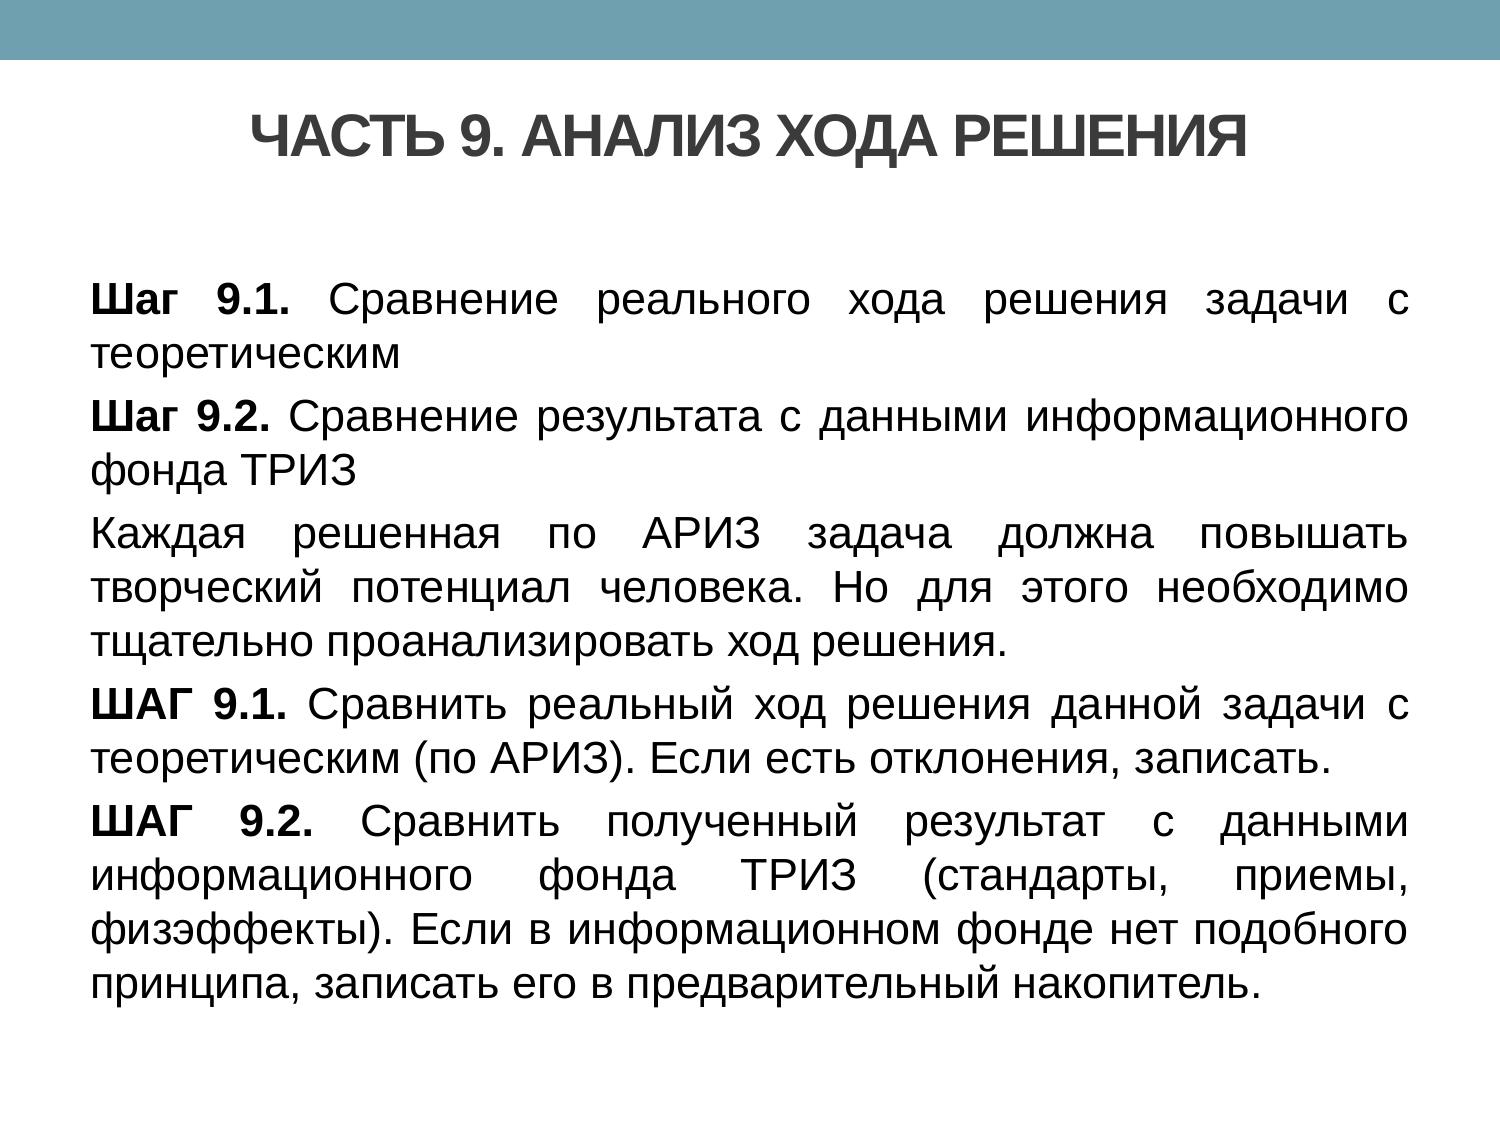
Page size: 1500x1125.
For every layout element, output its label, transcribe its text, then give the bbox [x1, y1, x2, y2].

title ЧАСТЬ 9. АНАЛИЗ ХОДА РЕШЕНИЯ [75, 87, 1425, 250]
list Шаг 9.1. Сравнение реального хода решения задачи с теоретическим Шаг 9.2. Сравнение результата с данными информационного фонда ТРИЗ Каждая решенная по АРИЗ задача должна повышать творческий потенциал человека. Но для этого необходимо тщательно проанализировать ход решения. ШАГ 9.1. Сравнить реальный ход решения данной задачи с теоретическим (по АРИЗ). Если есть отклонения, записать. ШАГ 9.2. Сравнить полученный результат с данными информационного фонда ТРИЗ (стандарты, приемы, физэффекты). Если в информационном фонде нет подобного принципа, записать его в предварительный накопитель. [75, 262, 1425, 1063]
